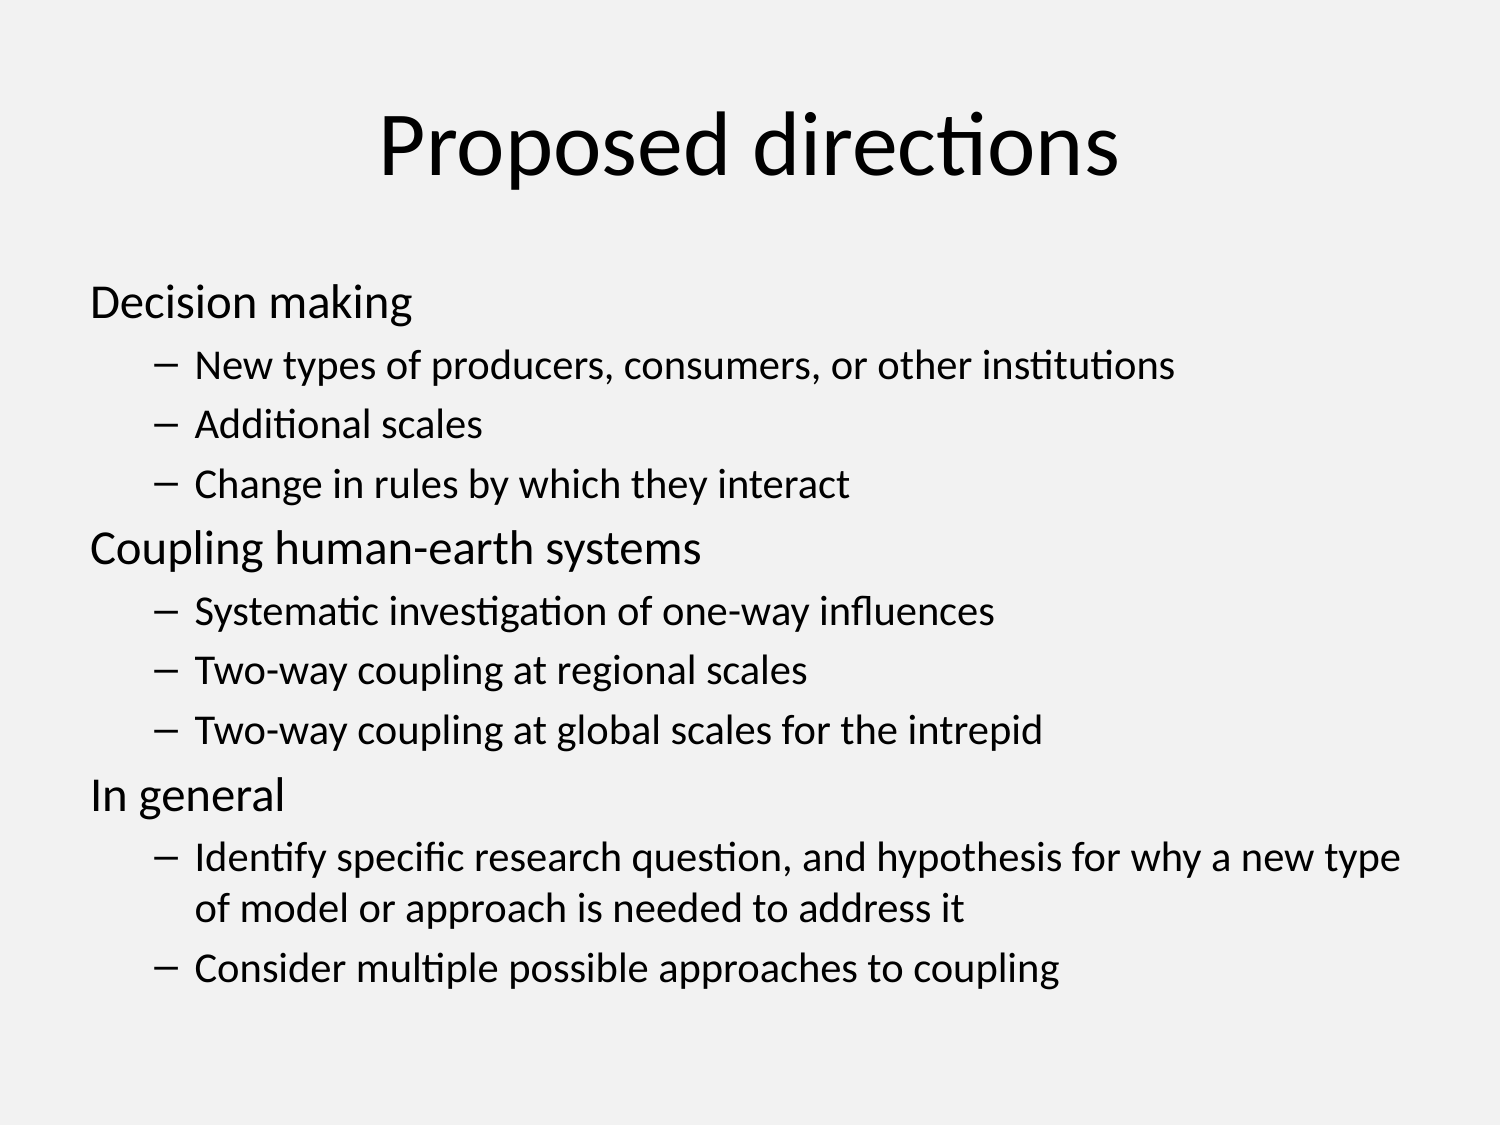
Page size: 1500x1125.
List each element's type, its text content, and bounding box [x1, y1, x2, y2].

title Proposed directions [75, 45, 1425, 233]
list Decision making New types of producers, consumers, or other institutions Additional scales Change in rules by which they interact Coupling human-earth systems Systematic investigation of one-way influences Two-way coupling at regional scales Two-way coupling at global scales for the intrepid In general Identify specific research question, and hypothesis for why a new type of model or approach is needed to address it Consider multiple possible approaches to coupling [75, 262, 1425, 1005]
